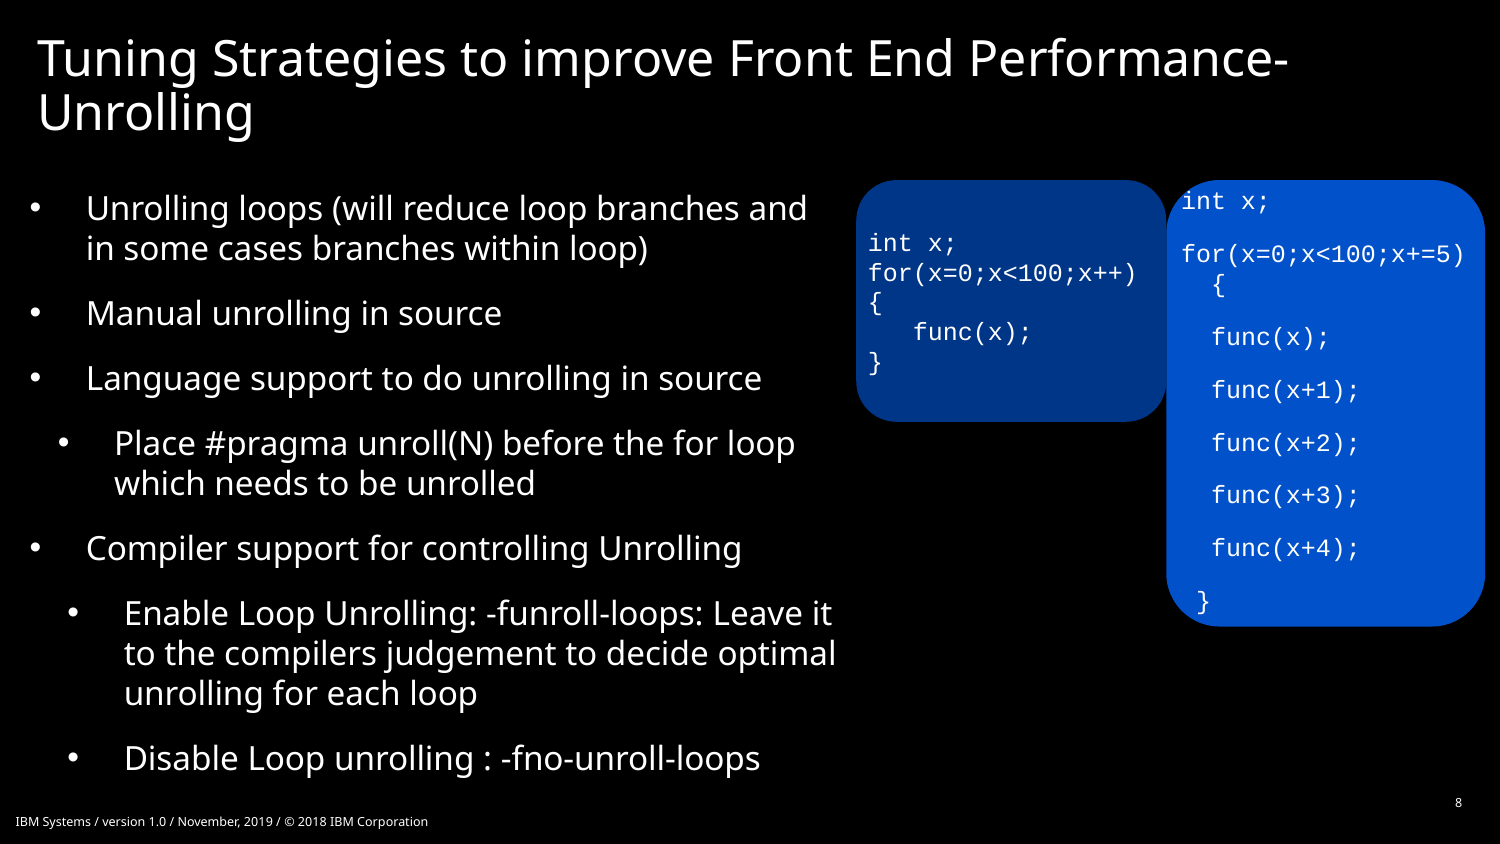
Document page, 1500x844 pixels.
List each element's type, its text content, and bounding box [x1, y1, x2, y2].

text_box [856, 387, 1167, 444]
text_box IBM Systems / version 1.0 / November, 2019 / © 2018 IBM Corporation [15, 810, 1066, 833]
text_box [856, 151, 1167, 216]
title Tuning Strategies to improve Front End Performance- Unrolling [37, 33, 1410, 130]
text_box int x; for(x=0;x<100;x++) { func(x); } [856, 180, 1167, 422]
text_box int x; for(x=0;x<100;x+=5) { func(x); func(x+1); func(x+2); func(x+3); func(x+4); } [1166, 177, 1486, 844]
text_box Unrolling loops (will reduce loop branches and in some cases branches within loop) Manual unrolling in source Language support to do unrolling in source Place #pragma unroll(N) before the for loop which needs to be unrolled Compiler support for controlling Unrolling Enable Loop Unrolling: -funroll-loops: Leave it to the compilers judgement to decide optimal unrolling for each loop Disable Loop unrolling : -fno-unroll-loops [14, 180, 857, 844]
slide_number 8 [1125, 791, 1463, 815]
